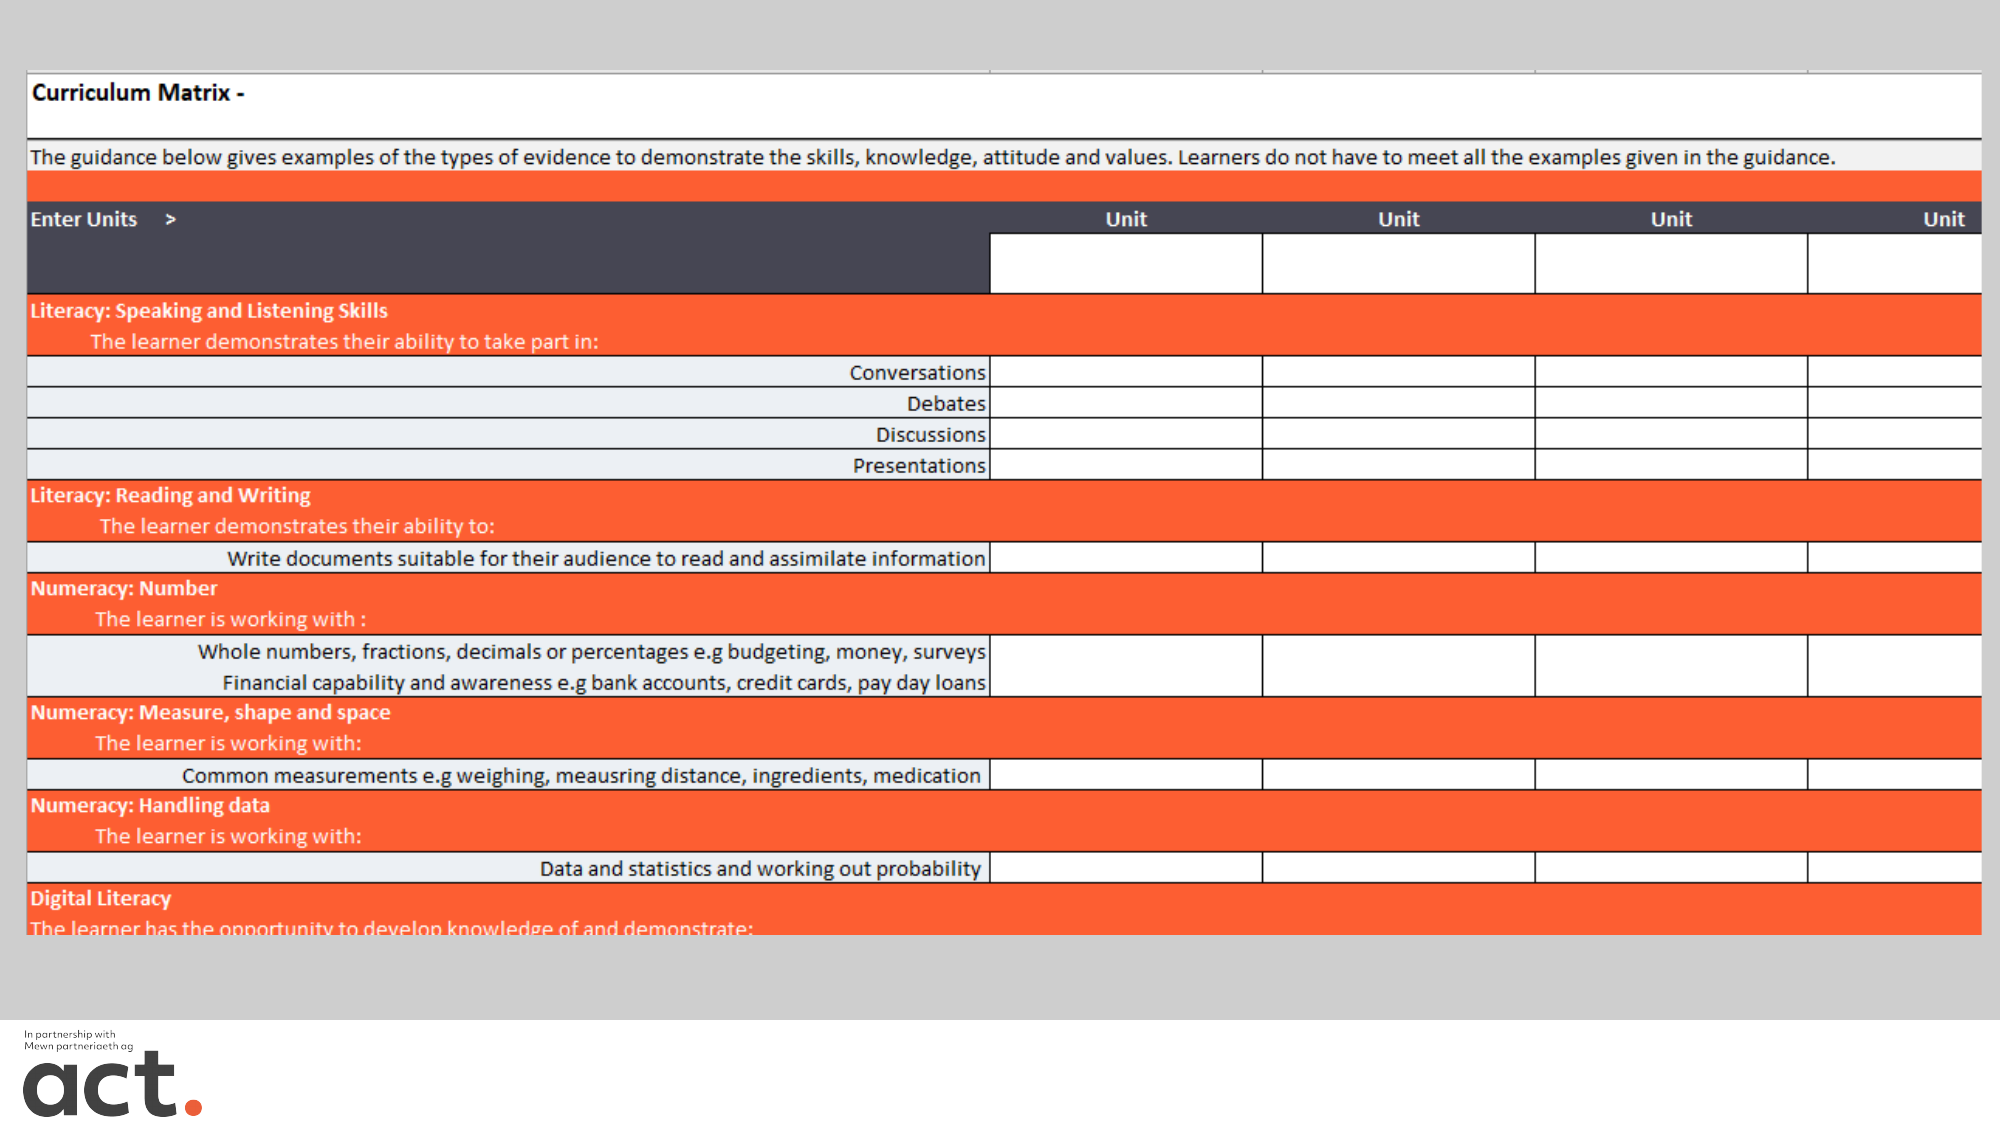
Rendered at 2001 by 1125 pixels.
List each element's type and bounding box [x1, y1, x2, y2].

picture [23, 1029, 202, 1117]
picture [26, 70, 1982, 935]
